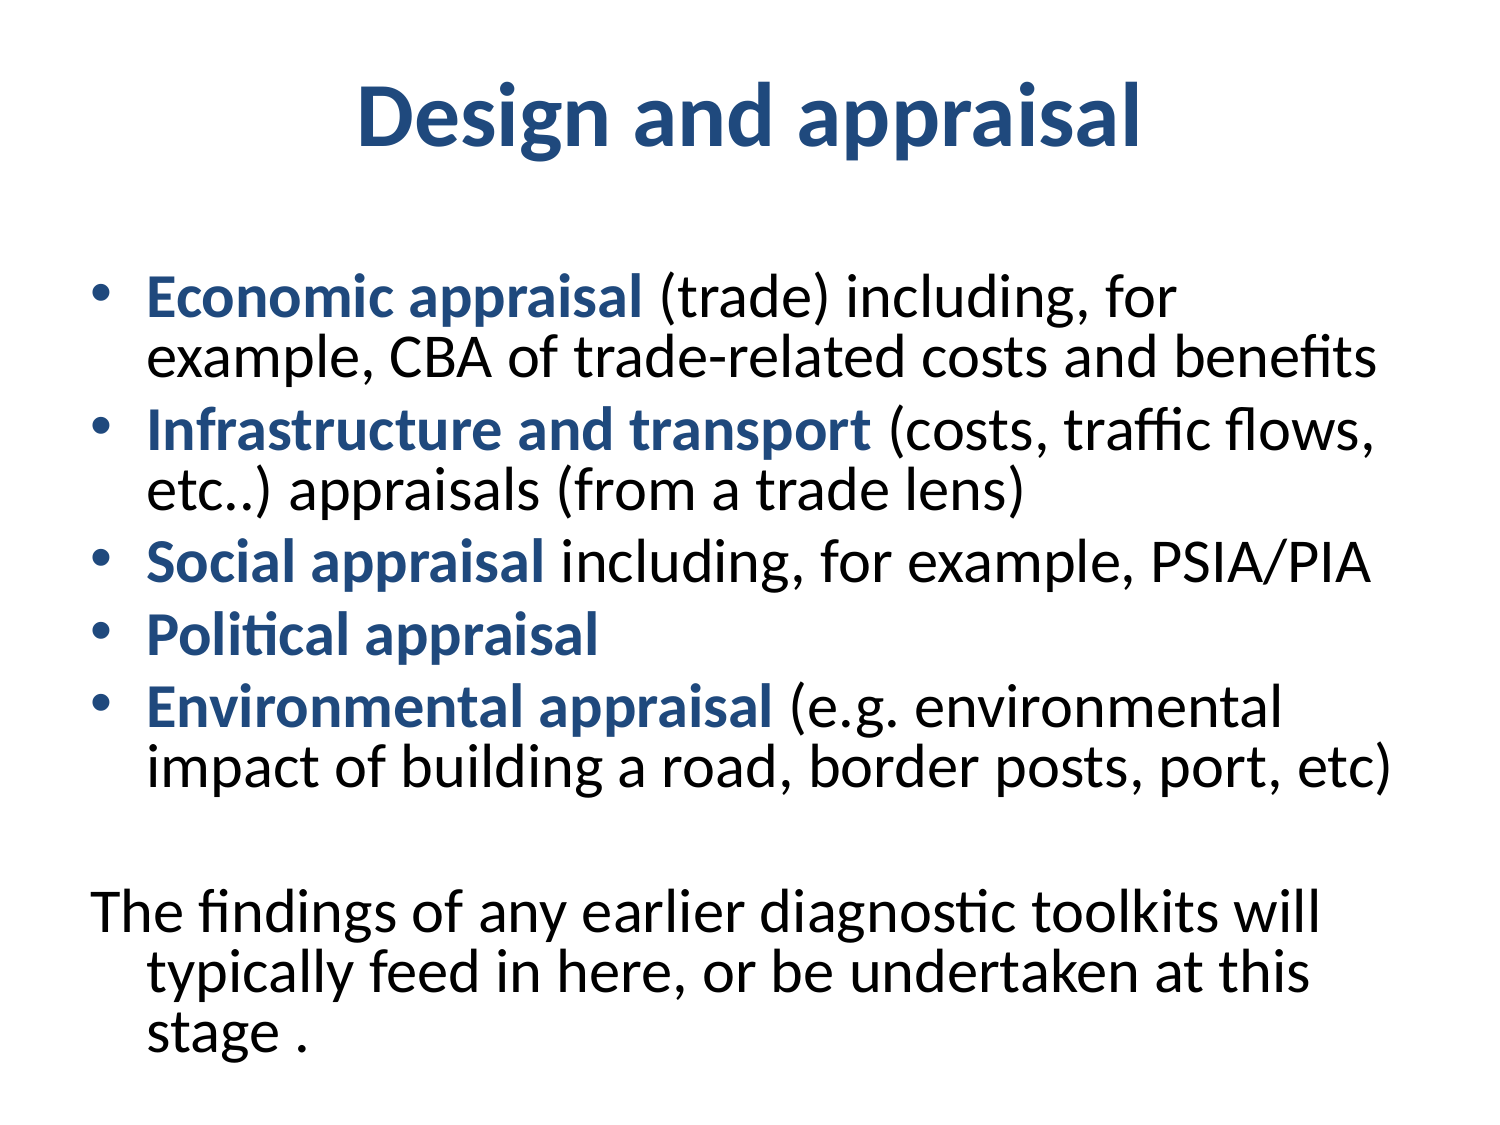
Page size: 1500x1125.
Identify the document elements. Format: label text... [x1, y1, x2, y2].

title Design and appraisal [74, 44, 1426, 176]
list Economic appraisal (trade) including, for example, CBA of trade-related costs and benefits Infrastructure and transport (costs, traffic flows, etc..) appraisals (from a trade lens) Social appraisal including, for example, PSIA/PIA Political appraisal Environmental appraisal (e.g. environmental impact of building a road, border posts, port, etc) The findings of any earlier diagnostic toolkits will typically feed in here, or be undertaken at this stage . [74, 262, 1426, 1006]
